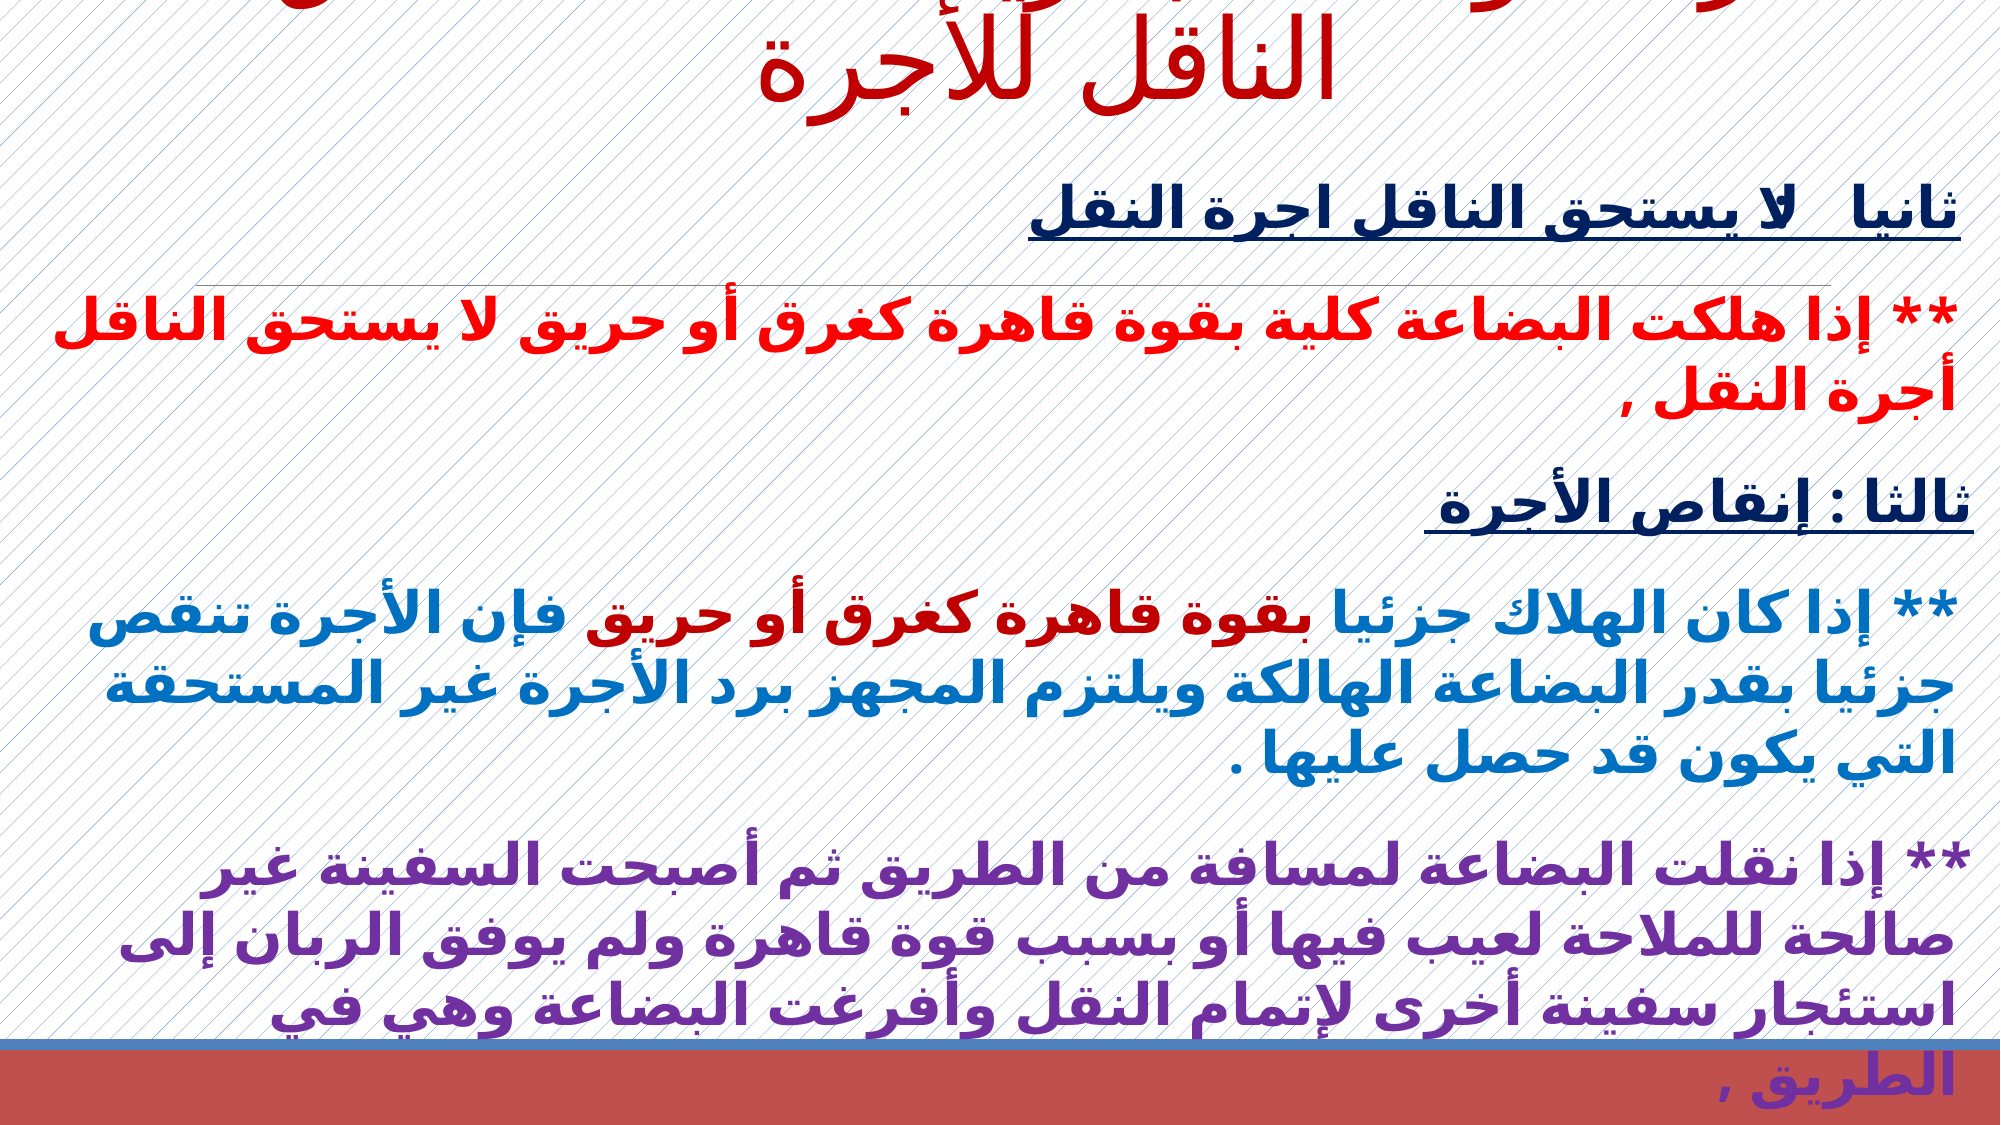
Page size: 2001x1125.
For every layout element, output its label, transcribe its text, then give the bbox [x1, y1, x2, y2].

list ثانيا : لا يستحق الناقل اجرة النقل ** إذا هلكت البضاعة كلية بقوة قاهرة كغرق أو حريق لا يستحق الناقل أجرة النقل , ثالثا : إنقاص الأجرة ** إذا كان الهلاك جزئيا بقوة قاهرة كغرق أو حريق فإن الأجرة تنقص جزئيا بقدر البضاعة الهالكة ويلتزم المجهز برد الأجرة غير المستحقة التي يكون قد حصل عليها . ** إذا نقلت البضاعة لمسافة من الطريق ثم أصبحت السفينة غير صالحة للملاحة لعيب فيها أو بسبب قوة قاهرة ولم يوفق الربان إلى استئجار سفينة أخرى لإتمام النقل وأفرغت البضاعة وهي في الطريق , ** وكذلك إذا غرقت السفينة وأنقذت البضاعة , فإن الناقل يستحق أجرة النقل بنسبة المسافة التي قطعت من الرحلة . [22, 163, 1974, 1051]
title أثر الحوادث البحرية على استحقاق الناقل للأجرة [196, 27, 1900, 163]
